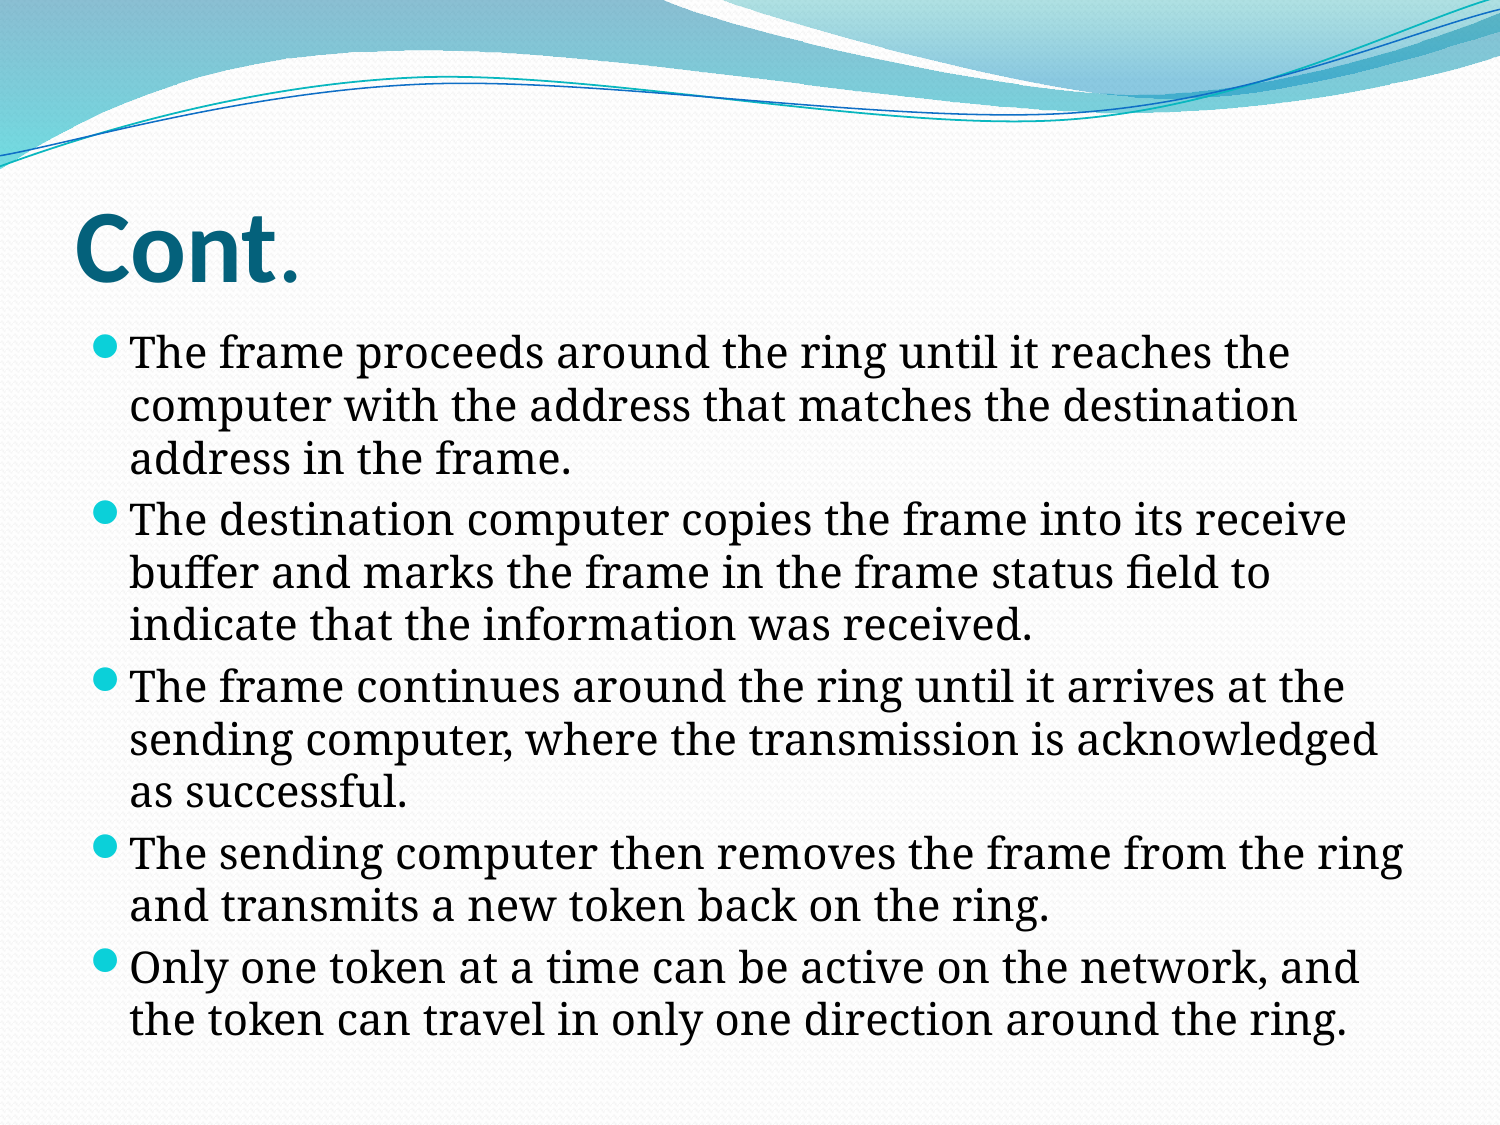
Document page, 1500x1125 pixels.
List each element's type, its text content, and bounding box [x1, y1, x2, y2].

title Cont. [75, 115, 1425, 303]
list The frame proceeds around the ring until it reaches the computer with the address that matches the destination address in the frame. The destination computer copies the frame into its receive buffer and marks the frame in the frame status field to indicate that the information was received. The frame continues around the ring until it arrives at the sending computer, where the transmission is acknowledged as successful. The sending computer then removes the frame from the ring and transmits a new token back on the ring. Only one token at a time can be active on the network, and the token can travel in only one direction around the ring. [75, 317, 1425, 1059]
